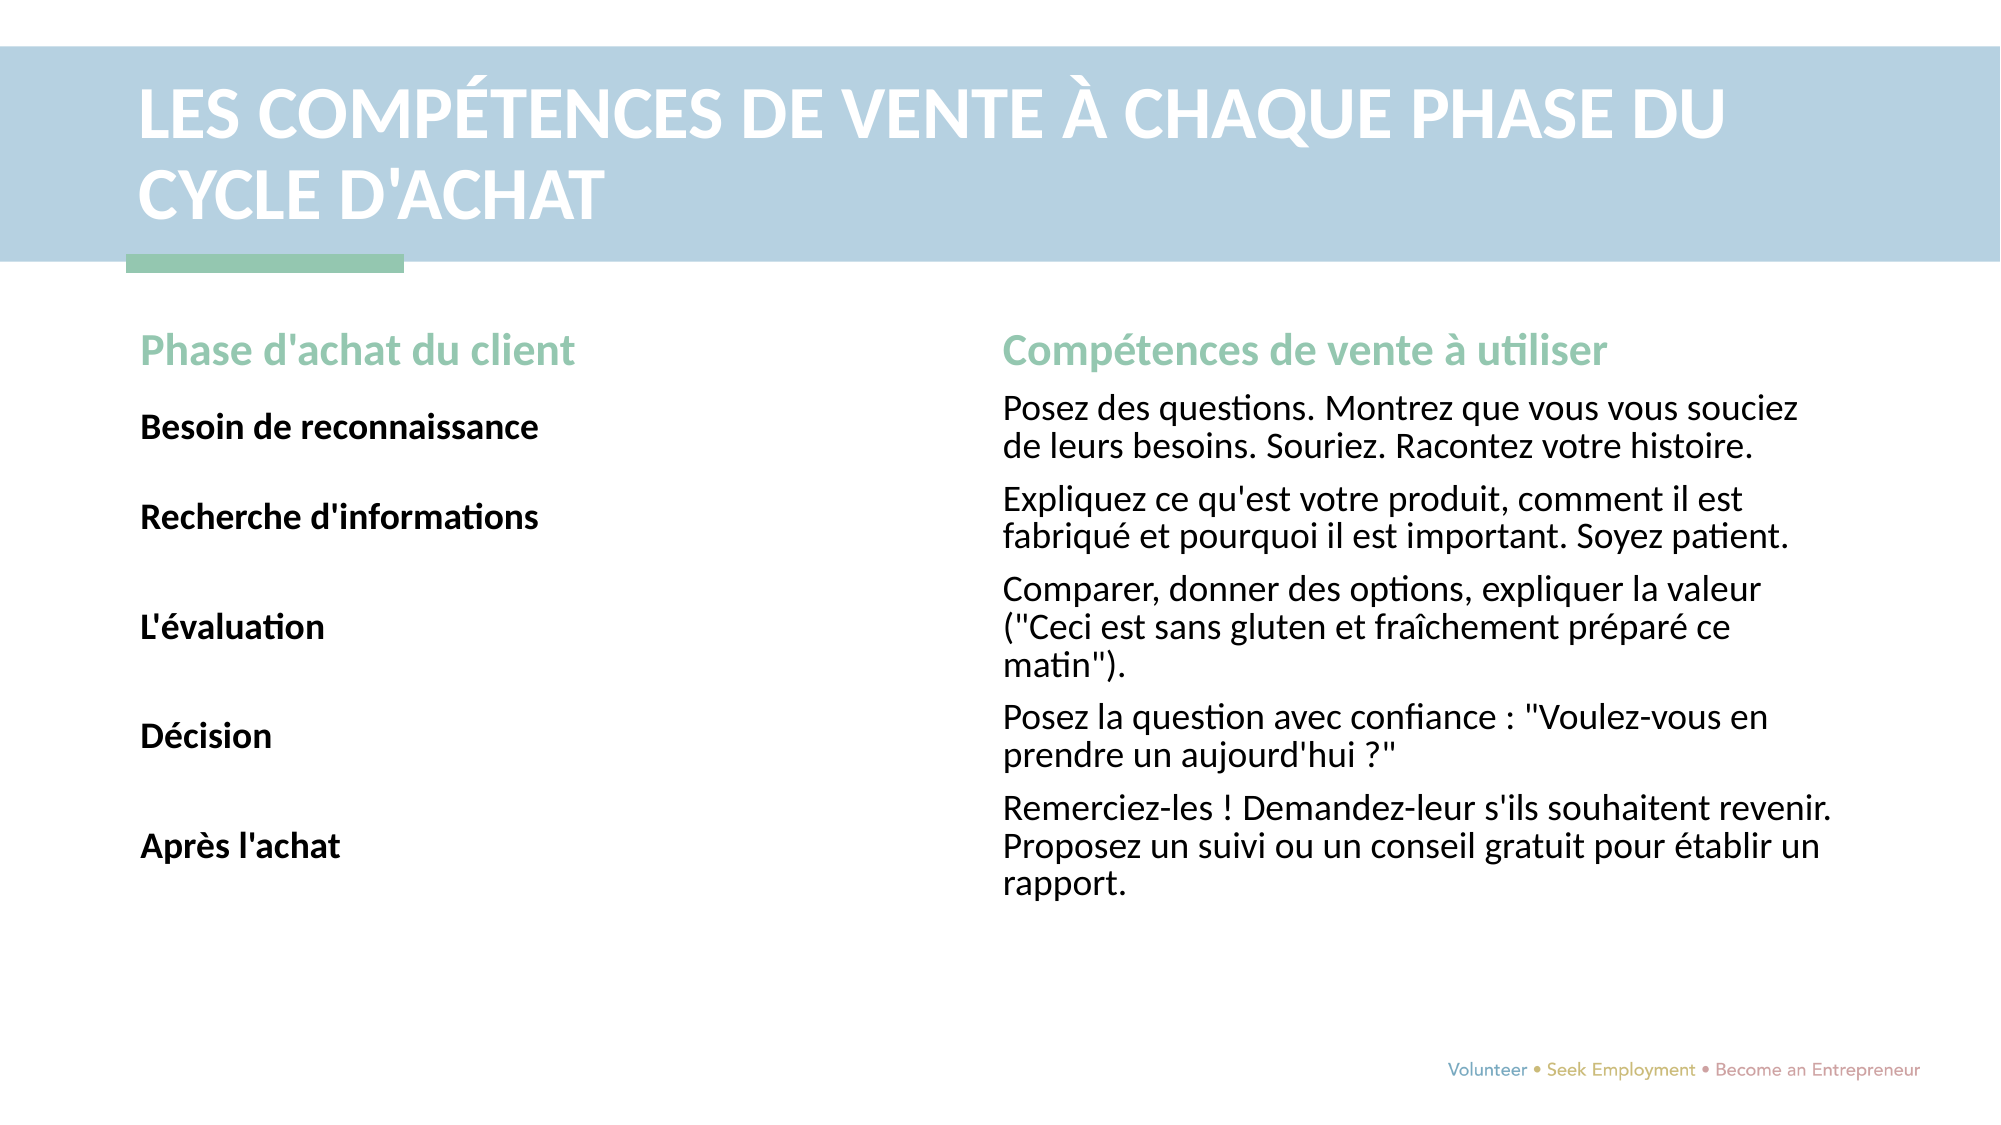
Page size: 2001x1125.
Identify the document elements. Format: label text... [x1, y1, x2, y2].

table_cell L'évaluation [125, 566, 988, 694]
list LES COMPÉTENCES DE VENTE À CHAQUE PHASE DU CYCLE D'ACHAT [123, 62, 1796, 247]
table_cell Expliquez ce qu'est votre produit, comment il est fabriqué et pourquoi il est important. Soyez patient. [988, 475, 1850, 566]
table_cell Comparer, donner des options, expliquer la valeur ("Ceci est sans gluten et fraîchement préparé ce matin"). [988, 566, 1850, 694]
table_cell Posez des questions. Montrez que vous vous souciez de leurs besoins. Souriez. Racontez votre histoire. [988, 385, 1850, 475]
table_cell Après l'achat [125, 785, 988, 913]
table_header Compétences de vente à utiliser [988, 324, 1850, 385]
table_cell Remerciez-les ! Demandez-leur s'ils souhaitent revenir. Proposez un suivi ou un conseil gratuit pour établir un rapport. [988, 785, 1850, 913]
table_cell Recherche d'informations [125, 475, 988, 566]
picture [1418, 1046, 1971, 1103]
table_cell Décision [125, 694, 988, 785]
table_cell Posez la question avec confiance : "Voulez-vous en prendre un aujourd'hui ?" [988, 694, 1850, 785]
table_header Phase d'achat du client [125, 324, 988, 385]
table_cell Besoin de reconnaissance [125, 385, 988, 475]
